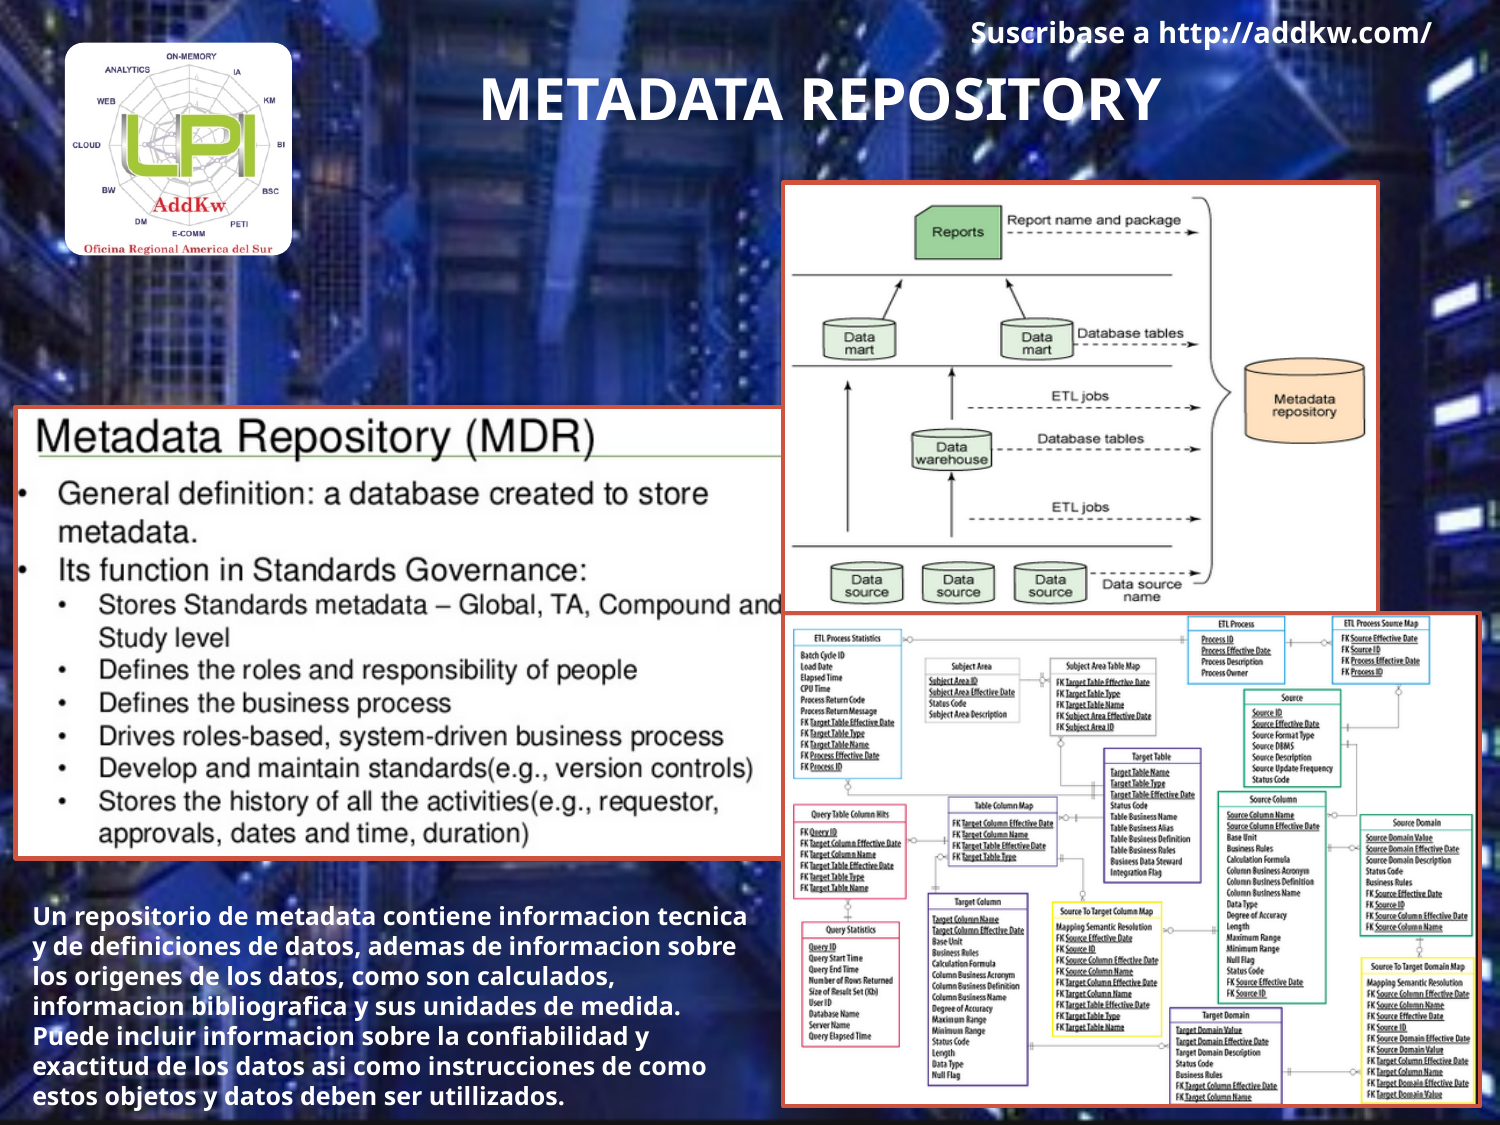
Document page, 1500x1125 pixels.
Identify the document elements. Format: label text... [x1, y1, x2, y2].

text_box Metadata repository [276, 54, 1364, 255]
text_box Un repositorio de metadata contiene informacion tecnica y de definiciones de datos, ademas de informacion sobre los origenes de los datos, como son calculados, informacion bibliografica y sus unidades de medida. Puede incluir informacion sobre la confiabilidad y exactitud de los datos asi como instrucciones de como estos objetos y datos deben ser utillizados. [17, 893, 780, 1118]
picture [0, 0, 1500, 1125]
text_box Suscribase a http://addkw.com/ [955, 7, 1448, 57]
